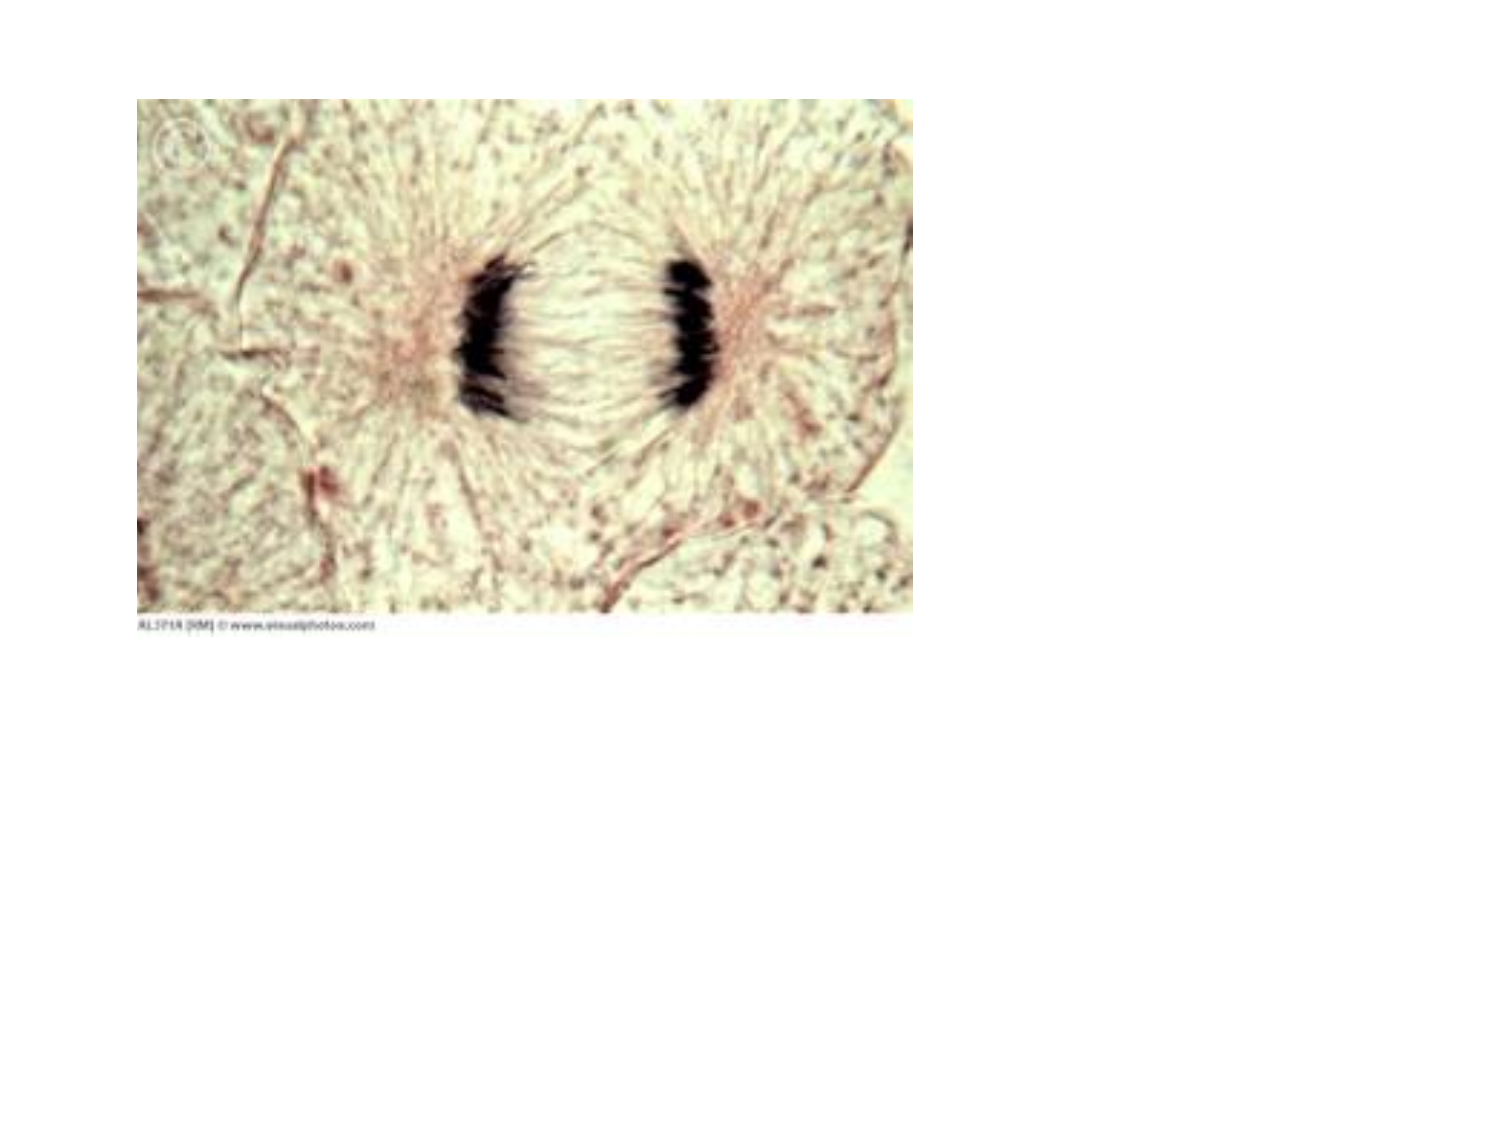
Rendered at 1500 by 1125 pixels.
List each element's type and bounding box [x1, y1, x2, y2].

picture [137, 99, 913, 637]
